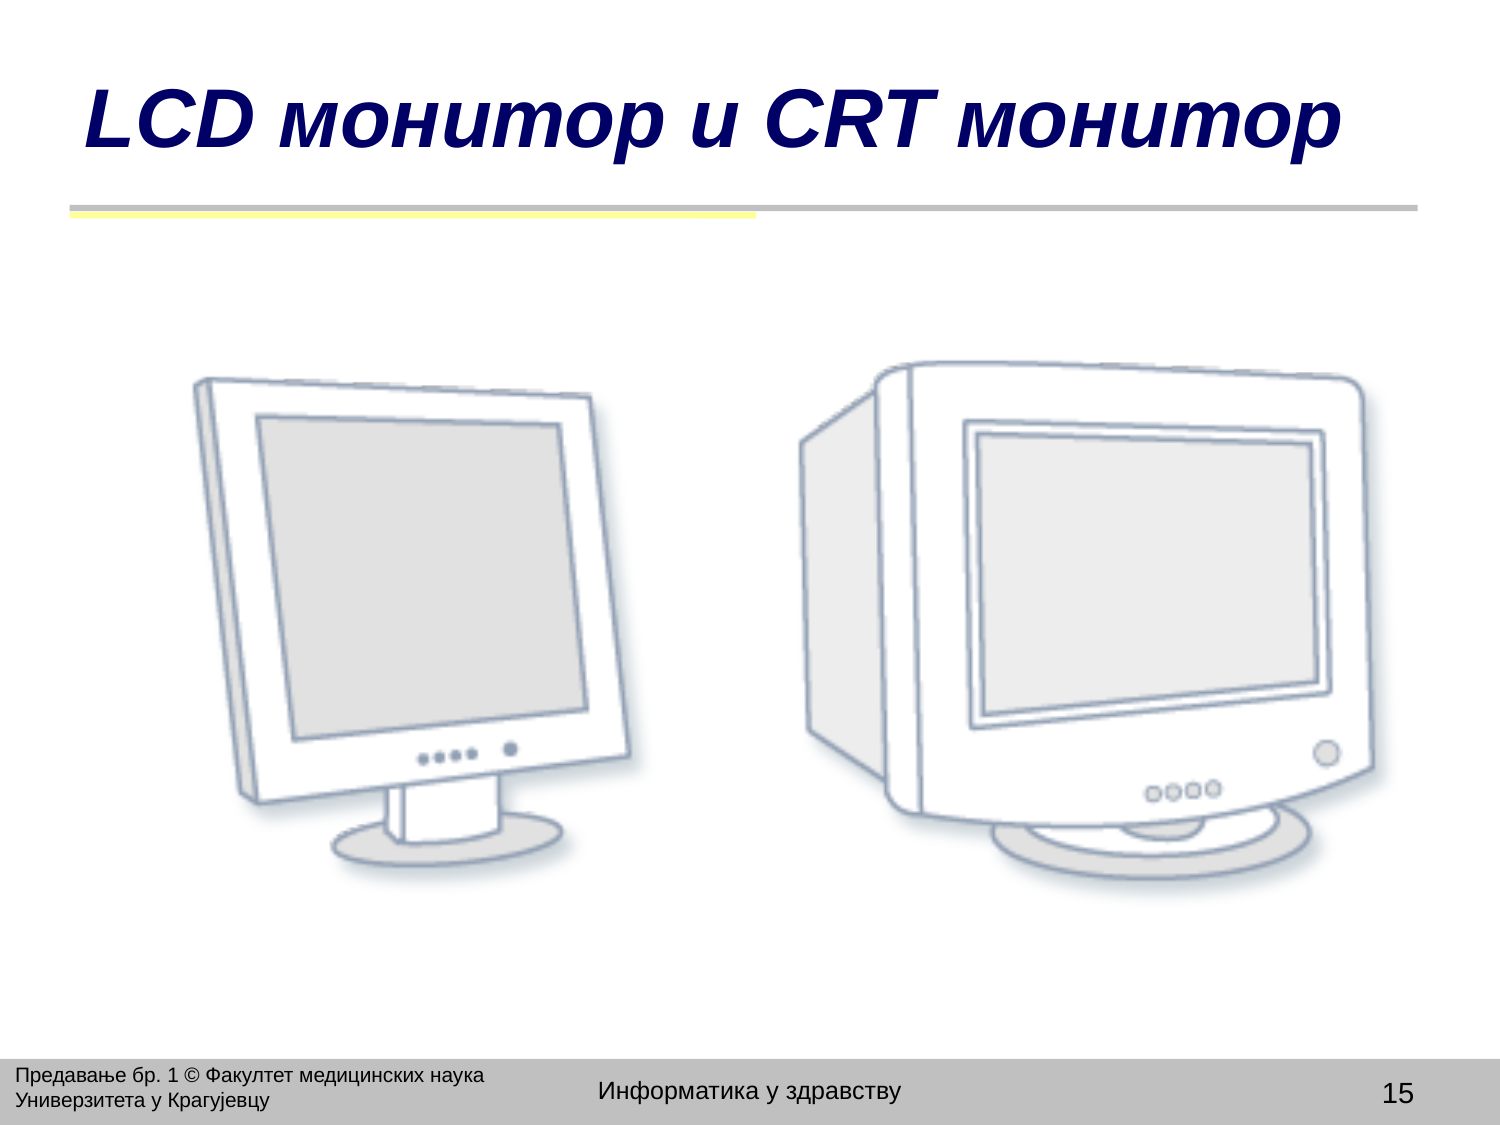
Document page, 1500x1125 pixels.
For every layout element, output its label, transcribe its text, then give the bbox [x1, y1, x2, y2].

title LCD монитор и CRT монитор [69, 19, 1426, 208]
slide_number Предавање бр. 1 © Факултет медицинских наука Универзитета у Крагујевцу [0, 1053, 599, 1108]
footer Информатика у здравству [512, 1066, 988, 1125]
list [135, 298, 1445, 932]
slide_number 15 [1079, 1066, 1430, 1125]
